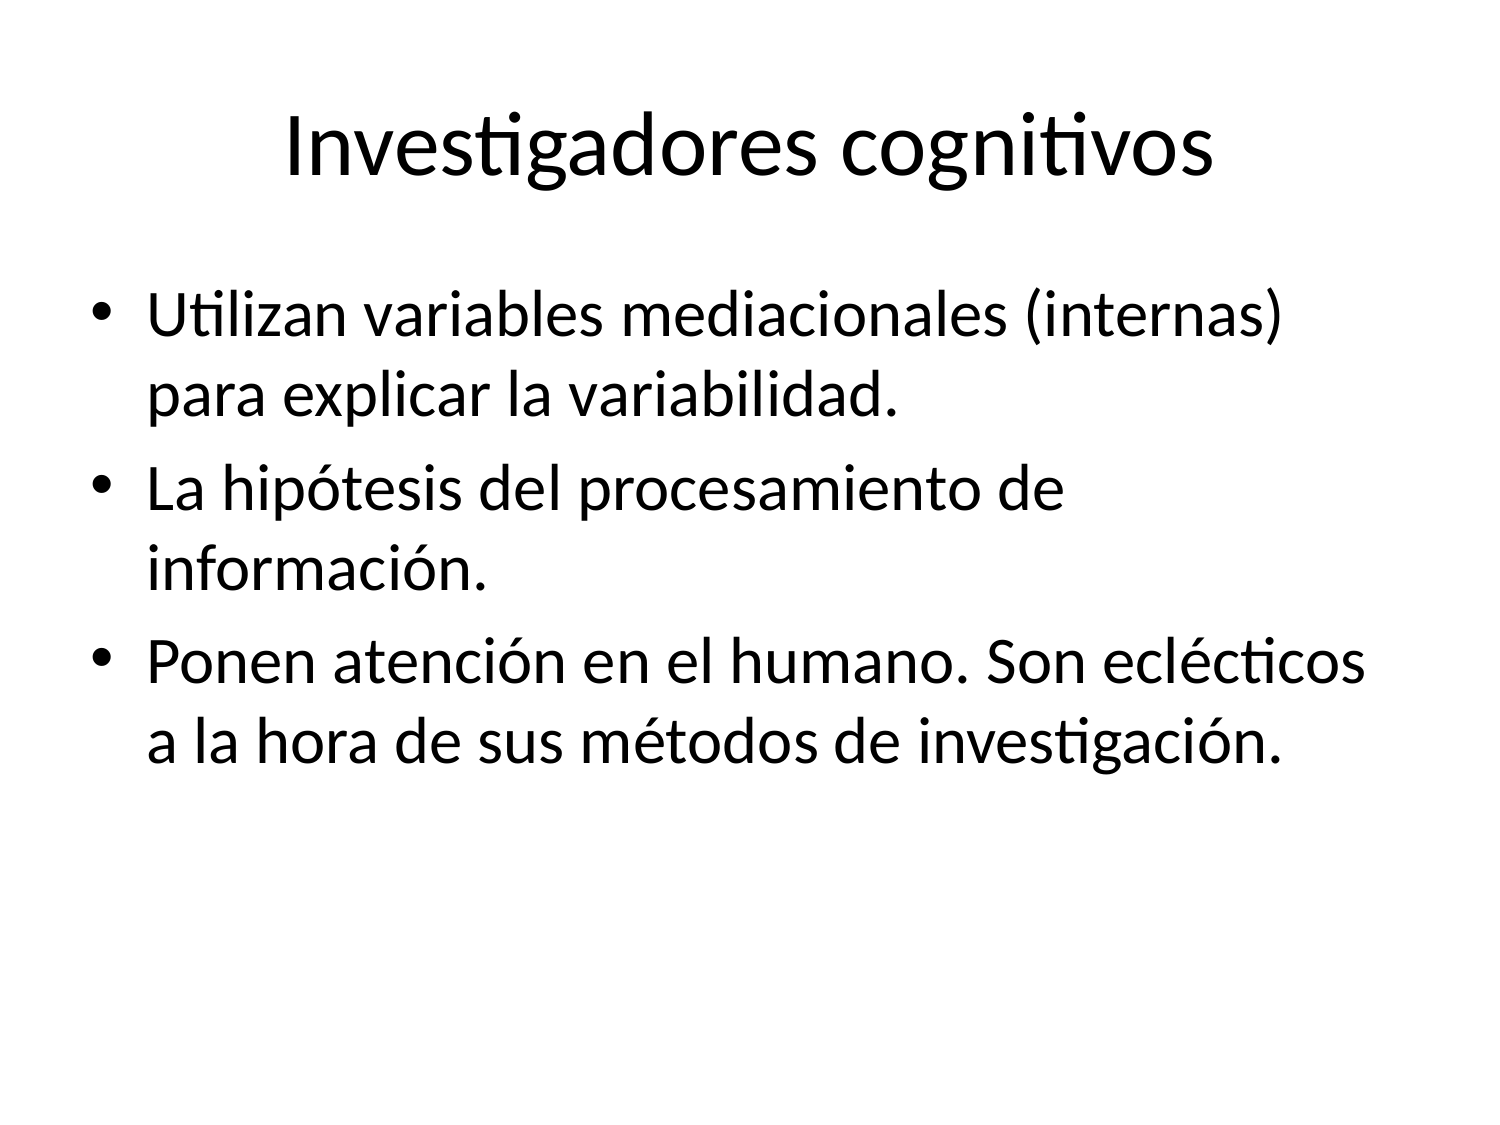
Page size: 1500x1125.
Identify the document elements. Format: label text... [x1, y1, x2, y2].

list Utilizan variables mediacionales (internas) para explicar la variabilidad. La hipótesis del procesamiento de información. Ponen atención en el humano. Son eclécticos a la hora de sus métodos de investigación. [75, 262, 1425, 1005]
title Investigadores cognitivos [75, 45, 1425, 233]
